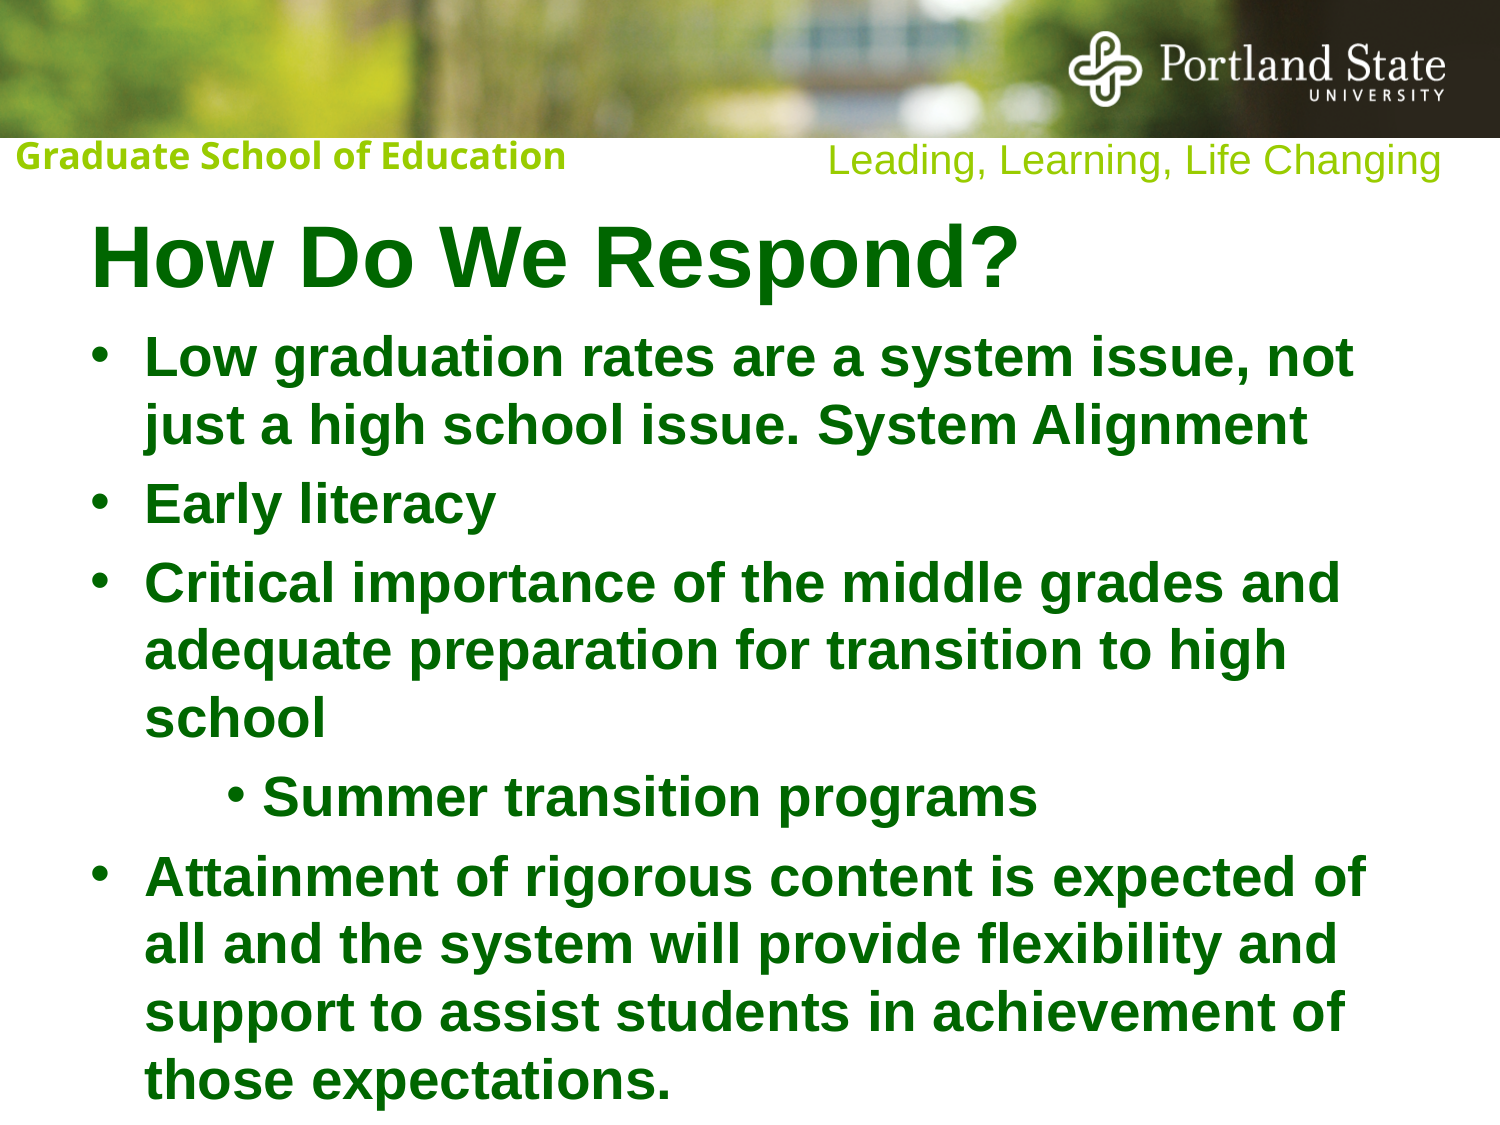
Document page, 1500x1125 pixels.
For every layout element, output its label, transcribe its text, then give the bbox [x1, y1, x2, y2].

title How Do We Respond? [74, 203, 1500, 314]
list Low graduation rates are a system issue, not just a high school issue. System Alignment Early literacy Critical importance of the middle grades and adequate preparation for transition to high school Summer transition programs Attainment of rigorous content is expected of all and the system will provide flexibility and support to assist students in achievement of those expectations. [74, 312, 1451, 1125]
